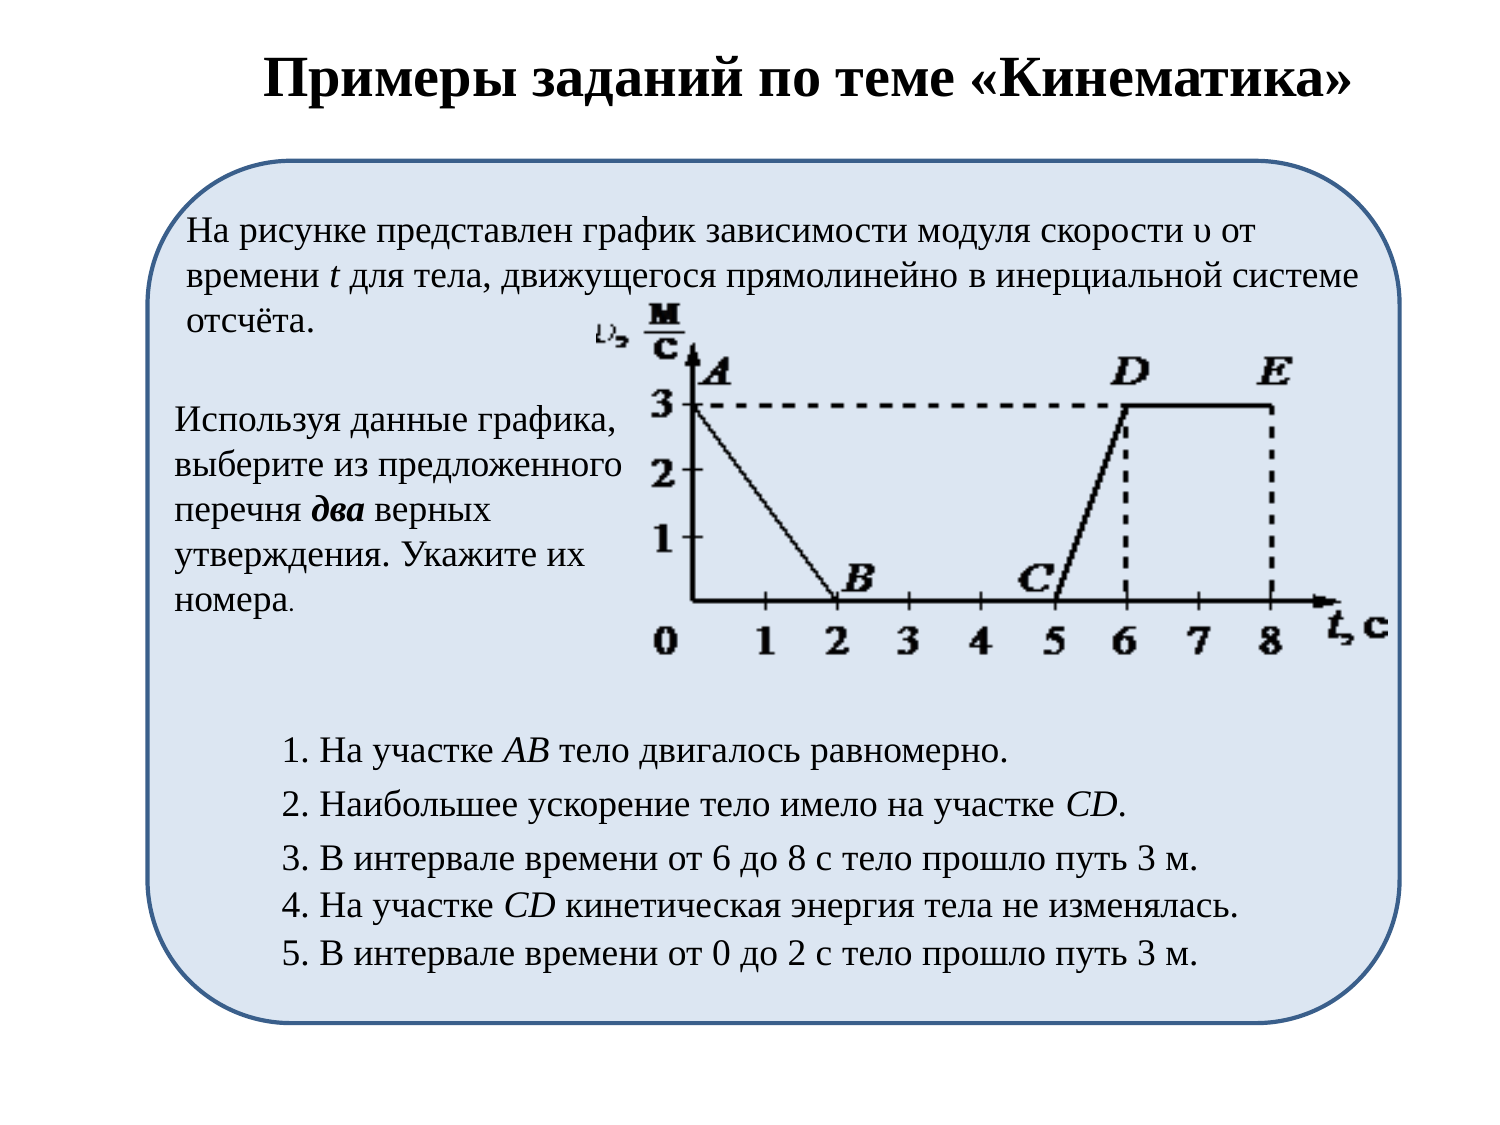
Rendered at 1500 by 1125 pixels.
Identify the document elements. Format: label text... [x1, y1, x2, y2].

table_header 1. На участке АВ тело двигалось равномерно. [254, 728, 1317, 776]
text_box [145, 221, 1402, 1026]
text_box На рисунке представлен график зависимости модуля скорости υ от времени t для тела, движущегося прямолинейно в инерциальной системе отсчёта. [171, 197, 1376, 347]
table_cell 4. На участке CD кинетическая энергия тела не изменялась. [254, 883, 1317, 930]
text_box Примеры заданий по теме «Кинематика» [248, 30, 1370, 116]
table_cell 5. В интервале времени от 0 до 2 с тело прошло путь 3 м. [254, 930, 1317, 978]
table_cell 3. В интервале времени от 6 до 8 с тело прошло путь 3 м. [254, 835, 1317, 883]
text_box Используя данные графика, выберите из предложенного перечня два верных утверждения. Укажите их номера. [159, 386, 591, 627]
text_box [192, 158, 1355, 197]
picture [596, 290, 1389, 670]
table_cell 2. Наибольшее ускорение тело имело на участке CD. [254, 776, 1317, 835]
